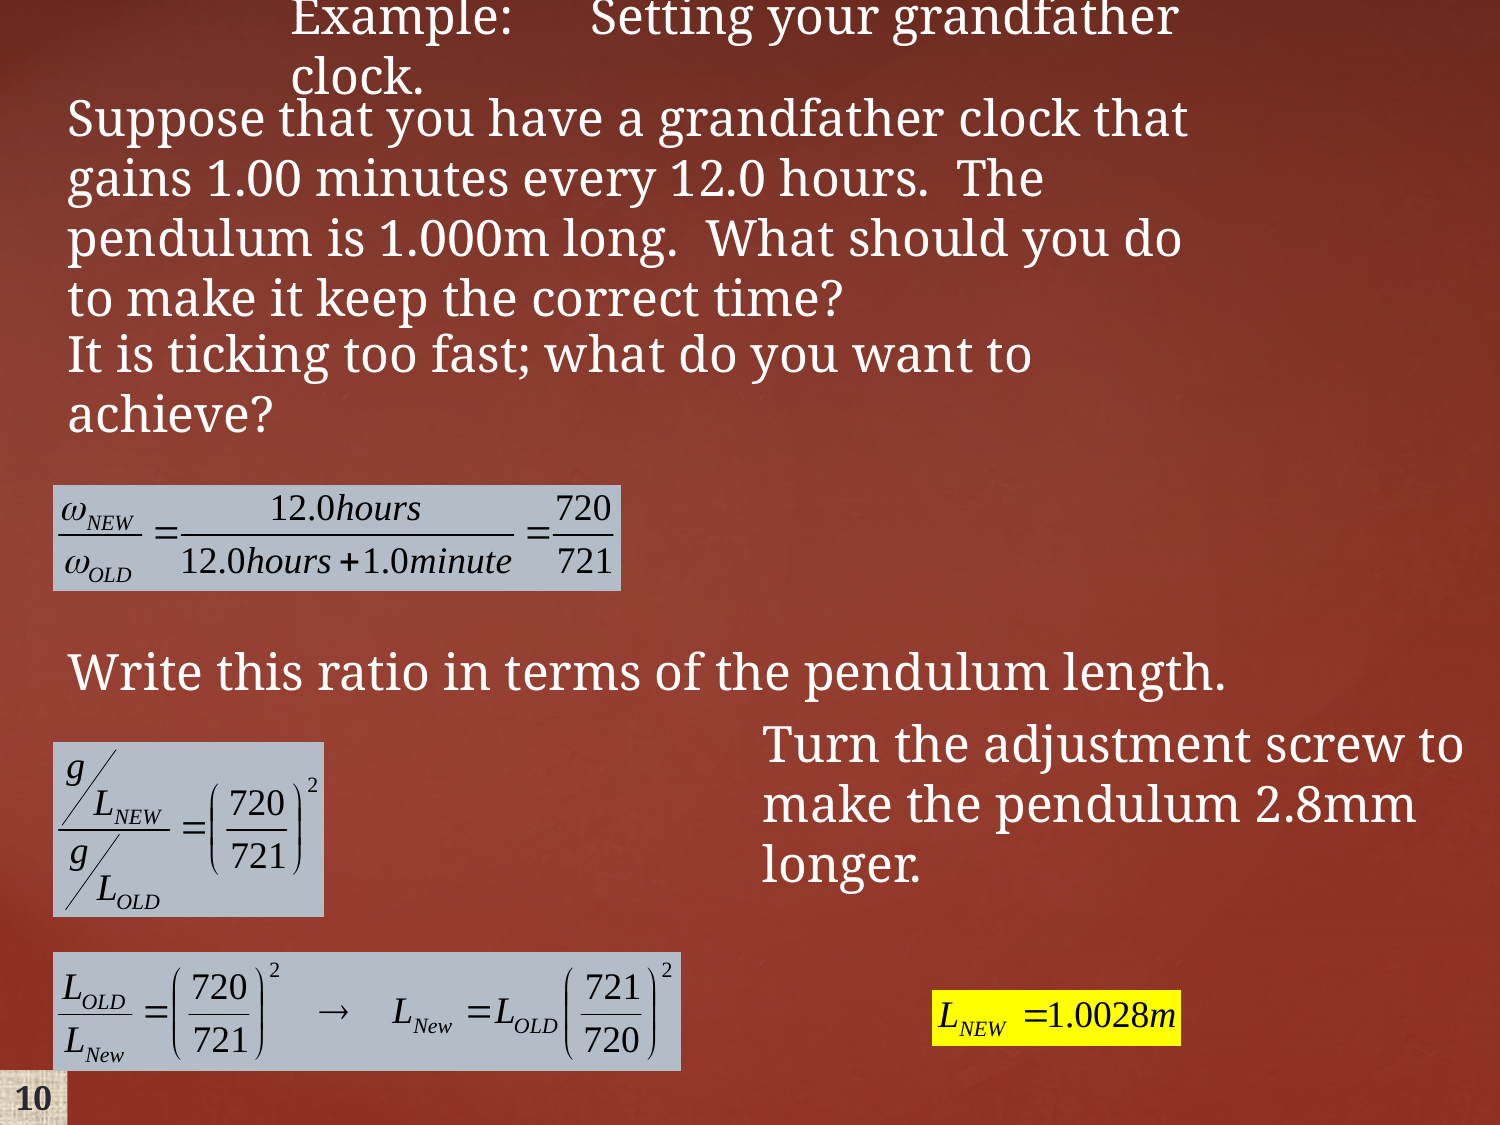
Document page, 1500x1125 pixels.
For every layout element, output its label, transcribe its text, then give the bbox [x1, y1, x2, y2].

text_box 10 [0, 1070, 68, 1125]
text_box It is ticking too fast; what do you want to achieve? [52, 368, 1253, 451]
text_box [931, 989, 1182, 1047]
text_box Example: Setting your grandfather clock. [275, 29, 1221, 112]
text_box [51, 951, 682, 1072]
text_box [51, 741, 325, 918]
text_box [51, 484, 622, 592]
text_box Suppose that you have a grandfather clock that gains 1.00 minutes every 12.0 hours. The pendulum is 1.000m long. What should you do to make it keep the correct time? [52, 146, 1253, 334]
text_box Write this ratio in terms of the pendulum length. [52, 625, 1253, 708]
text_box Turn the adjustment screw to make the pendulum 2.8mm longer. [747, 764, 1498, 900]
